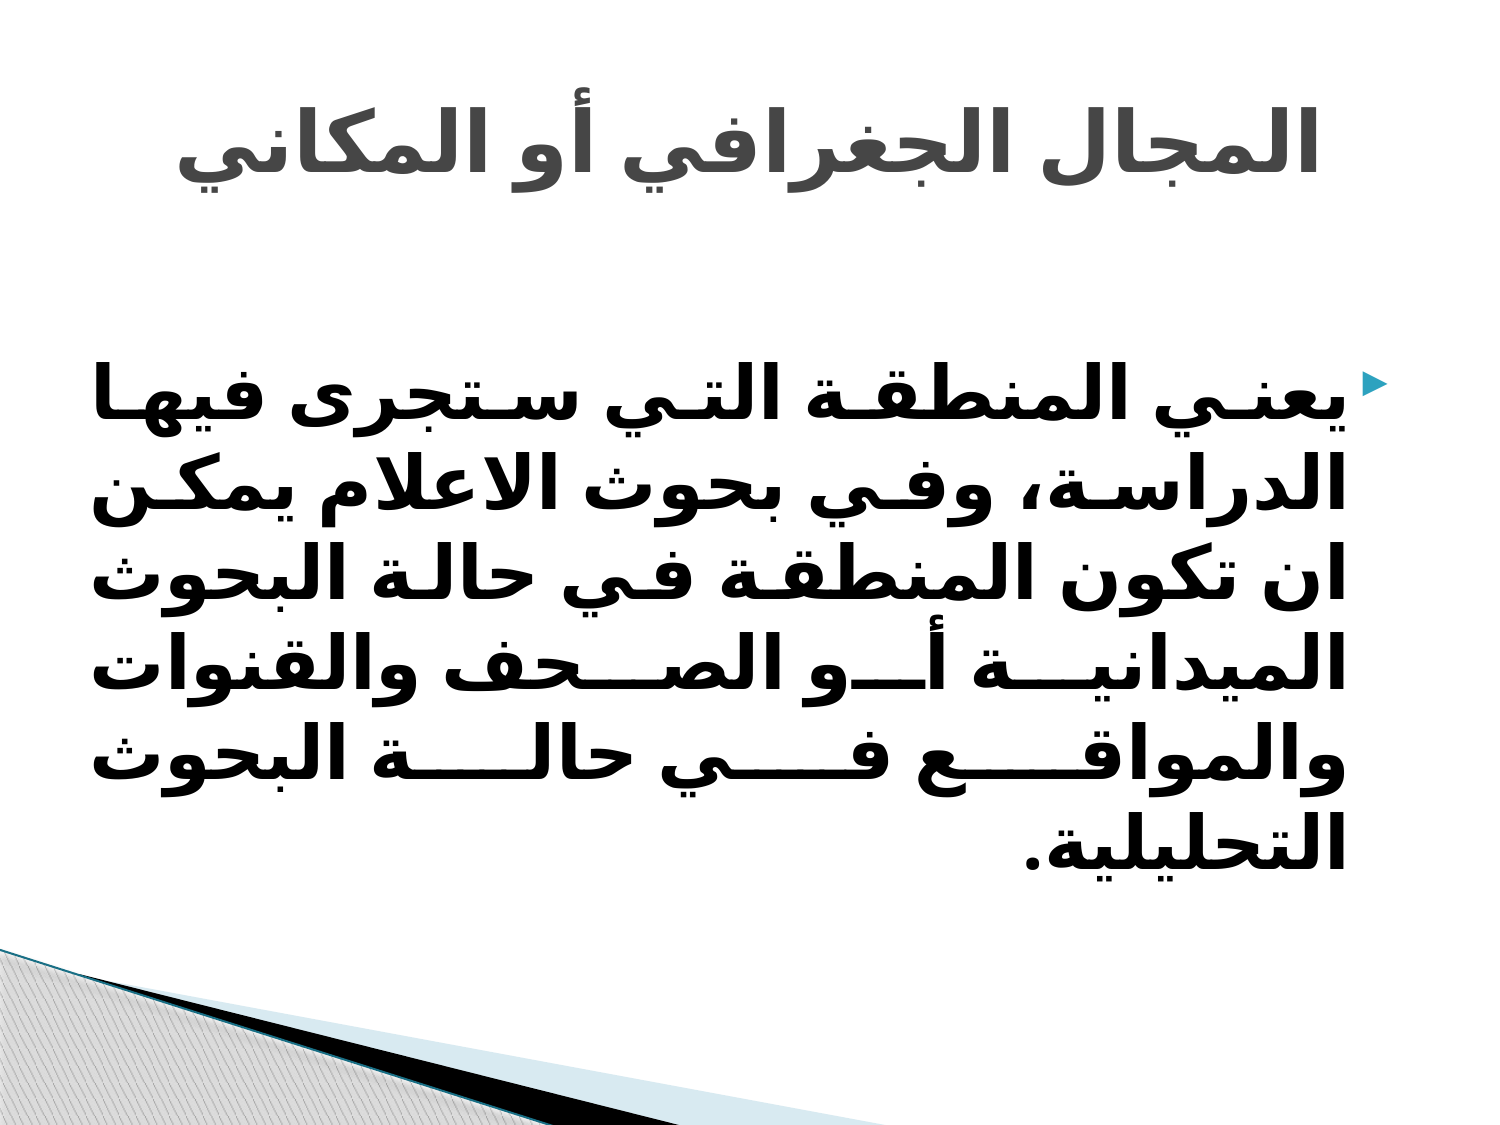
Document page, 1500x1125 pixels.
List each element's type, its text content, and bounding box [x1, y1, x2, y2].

list يعني المنطقة التي ستجرى فيها الدراسة، وفي بحوث الاعلام يمكن ان تكون المنطقة في حالة البحوث الميدانية أو الصحف والقنوات والمواقع في حالة البحوث التحليلية. [75, 243, 1425, 986]
title المجال الجغرافي أو المكاني [75, 45, 1425, 233]
